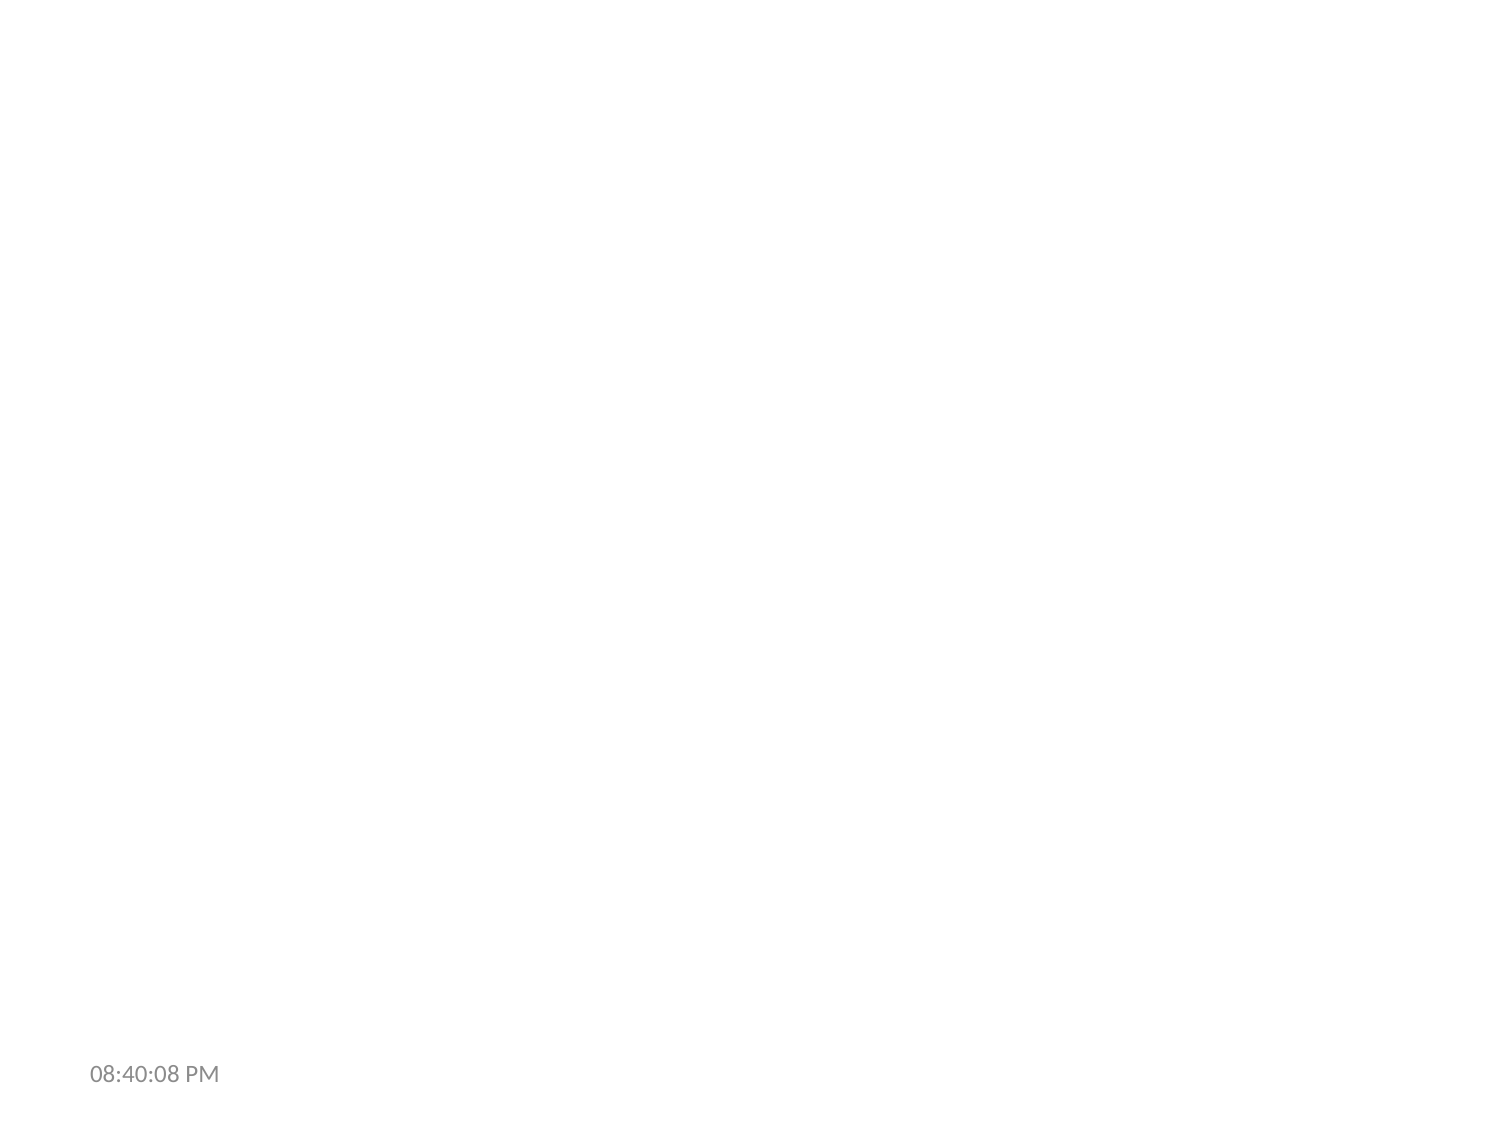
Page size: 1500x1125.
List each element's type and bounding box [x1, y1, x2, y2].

slide_number [75, 1042, 425, 1103]
